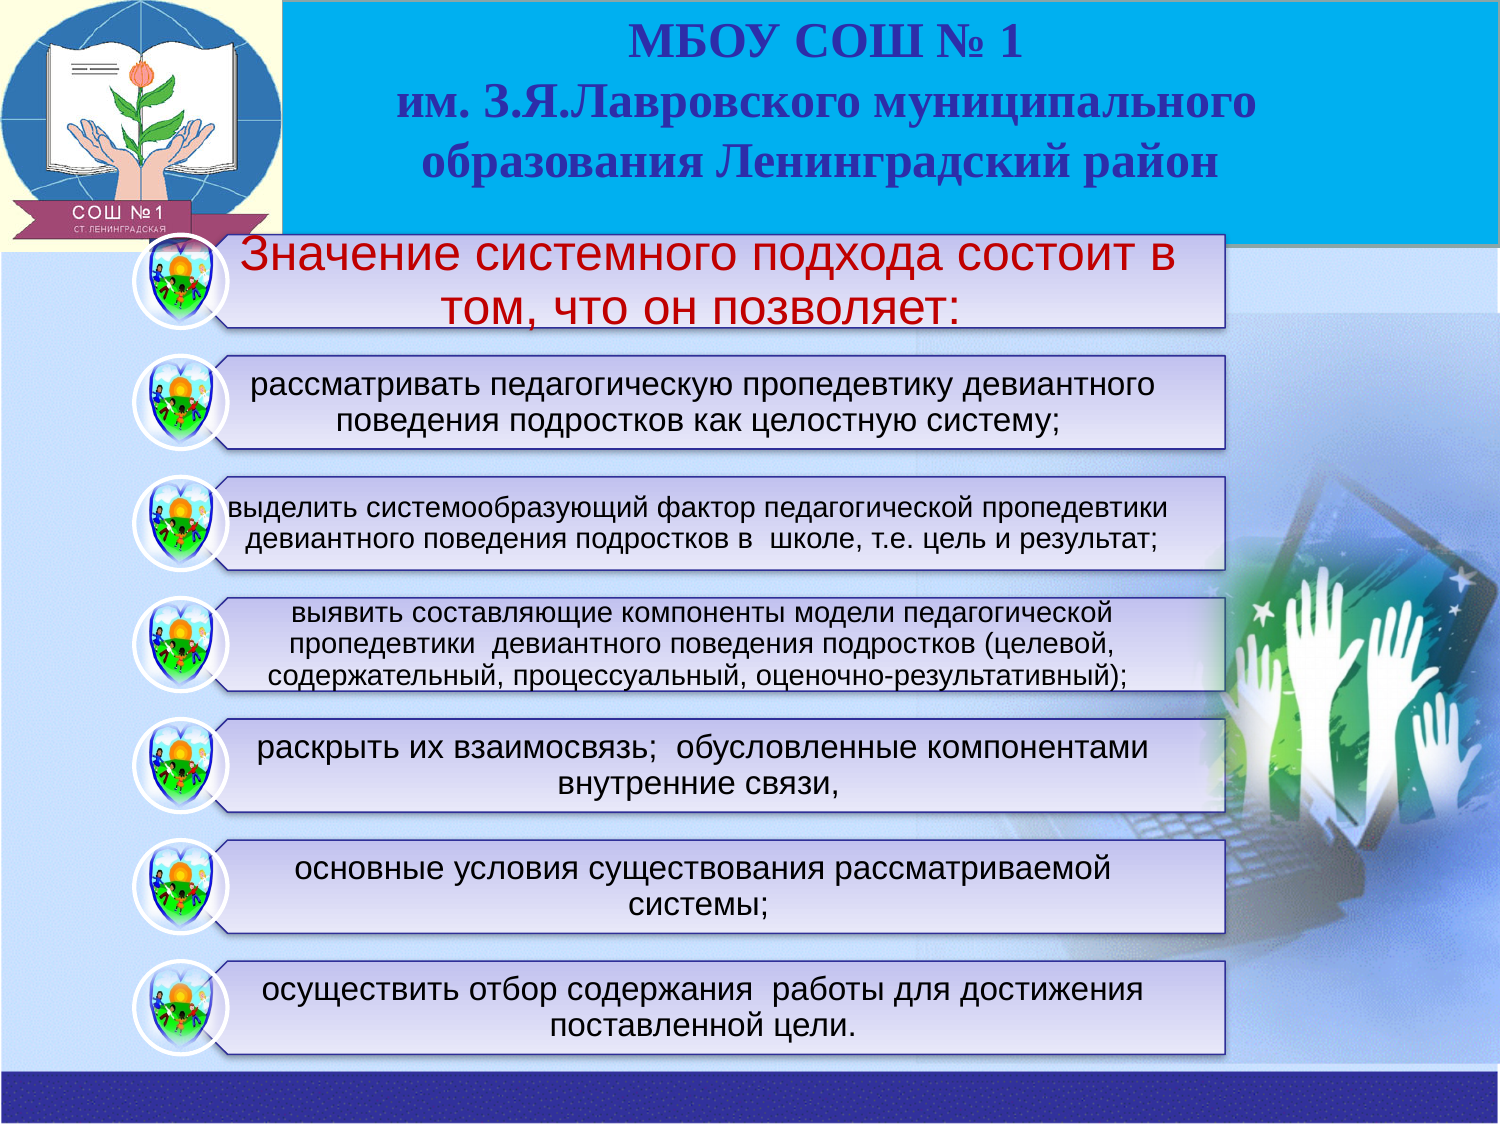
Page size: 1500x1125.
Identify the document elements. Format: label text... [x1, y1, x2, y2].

text_box [282, 0, 1500, 248]
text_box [0, 234, 1466, 1055]
picture [0, 248, 1500, 1125]
text_box МБОУ СОШ № 1 им. З.Я.Лавровского муниципального образования Ленинградский район [368, 0, 1285, 195]
picture [0, 0, 282, 234]
